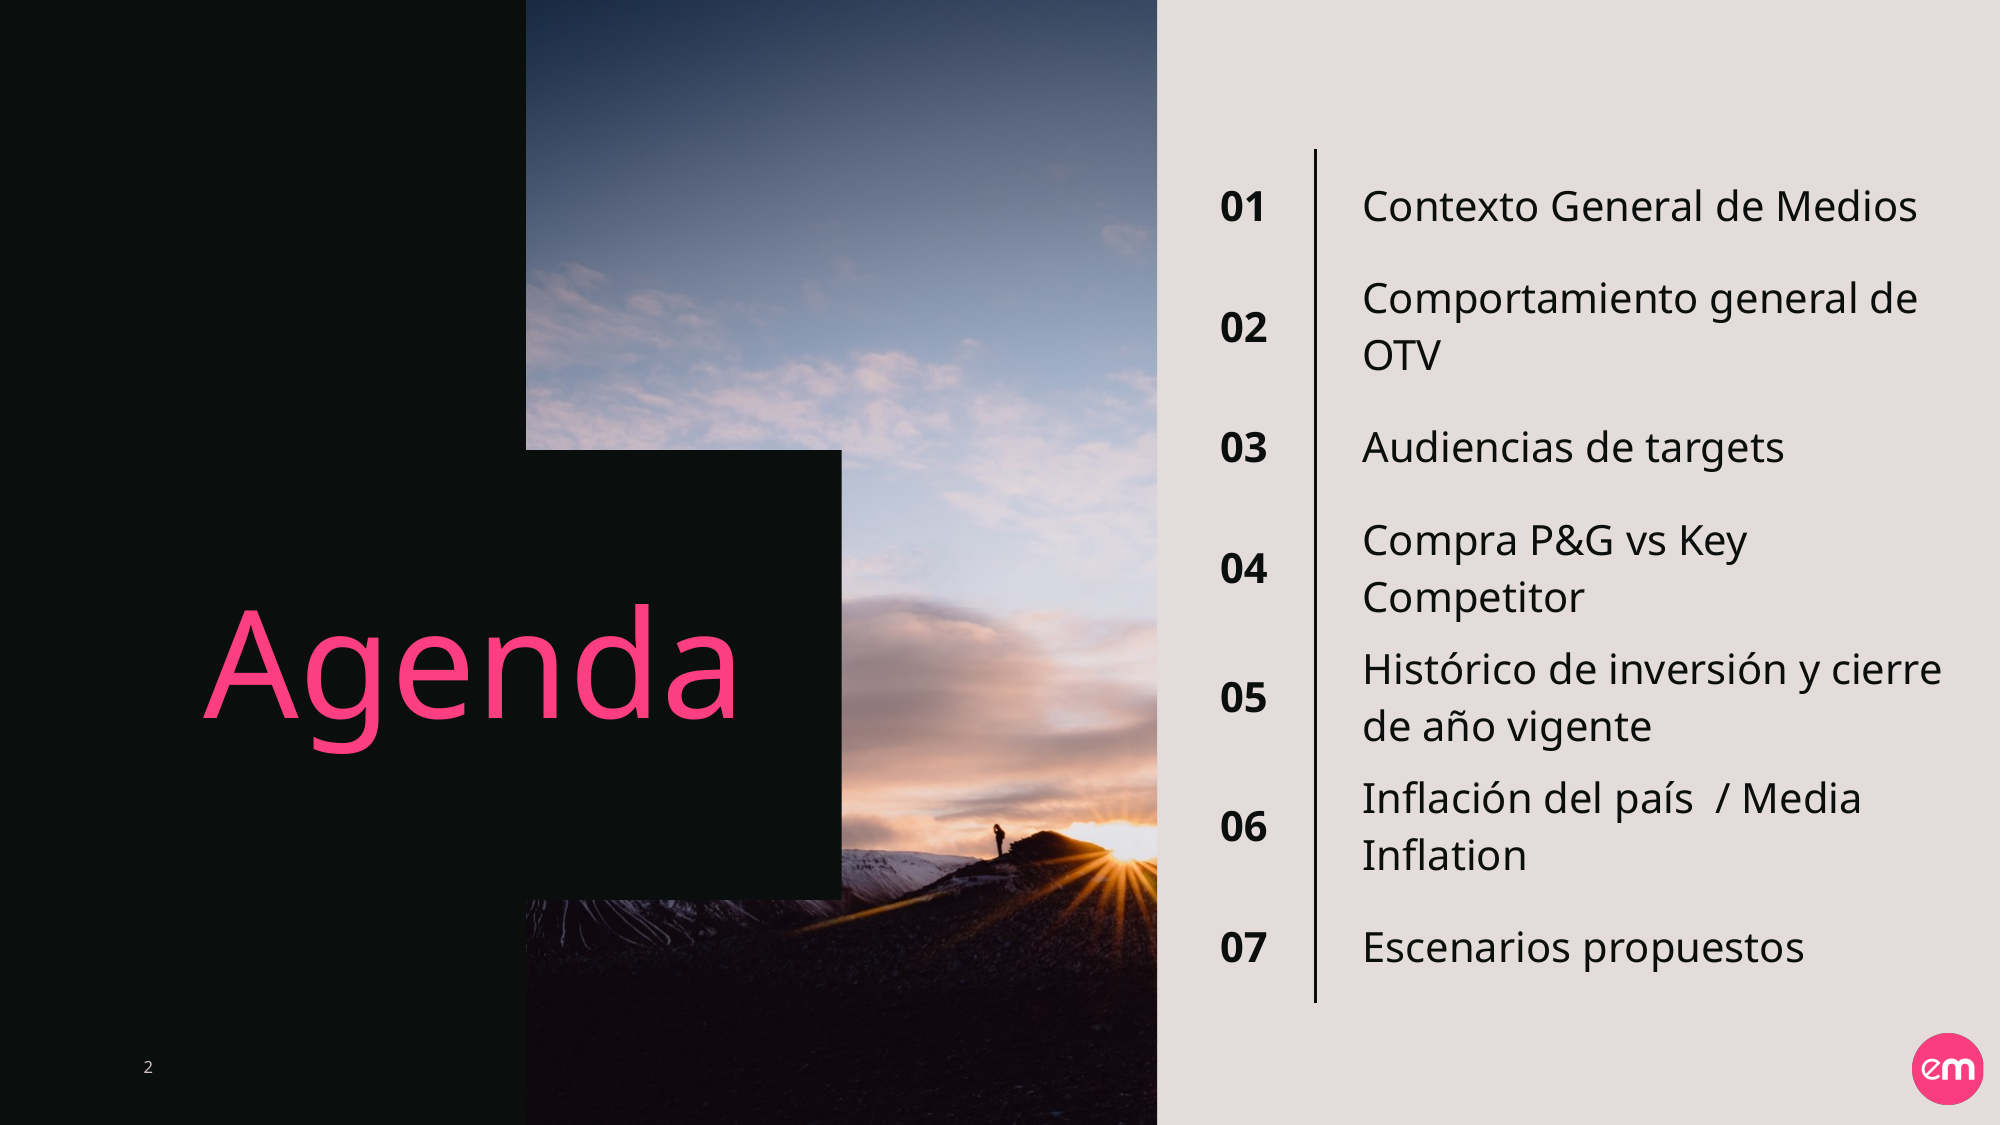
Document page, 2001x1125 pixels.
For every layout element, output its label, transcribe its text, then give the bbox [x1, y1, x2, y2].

picture [526, 0, 1158, 1125]
list Agenda [188, 450, 526, 900]
table_cell Audiencias de targets [1317, 390, 1954, 503]
table_cell 07 [1158, 890, 1314, 1003]
table_header 01 [1158, 149, 1314, 261]
table_cell 06 [1158, 761, 1314, 890]
table_cell 05 [1158, 632, 1314, 761]
table_cell Inflación del país / Media Inflation [1317, 761, 1954, 890]
table_cell Comportamiento general de OTV [1317, 261, 1954, 390]
table_header Contexto General de Medios [1317, 149, 1954, 261]
table_cell 03 [1158, 390, 1314, 503]
table_cell Histórico de inversión y cierre de año vigente [1317, 632, 1954, 761]
table_cell Compra P&G vs Key Competitor [1317, 503, 1954, 632]
table_cell Escenarios propuestos [1317, 890, 1954, 1003]
picture [1912, 1033, 1984, 1105]
slide_number 2 [128, 1043, 210, 1093]
table_cell 04 [1158, 503, 1314, 632]
table_cell 02 [1158, 261, 1314, 390]
